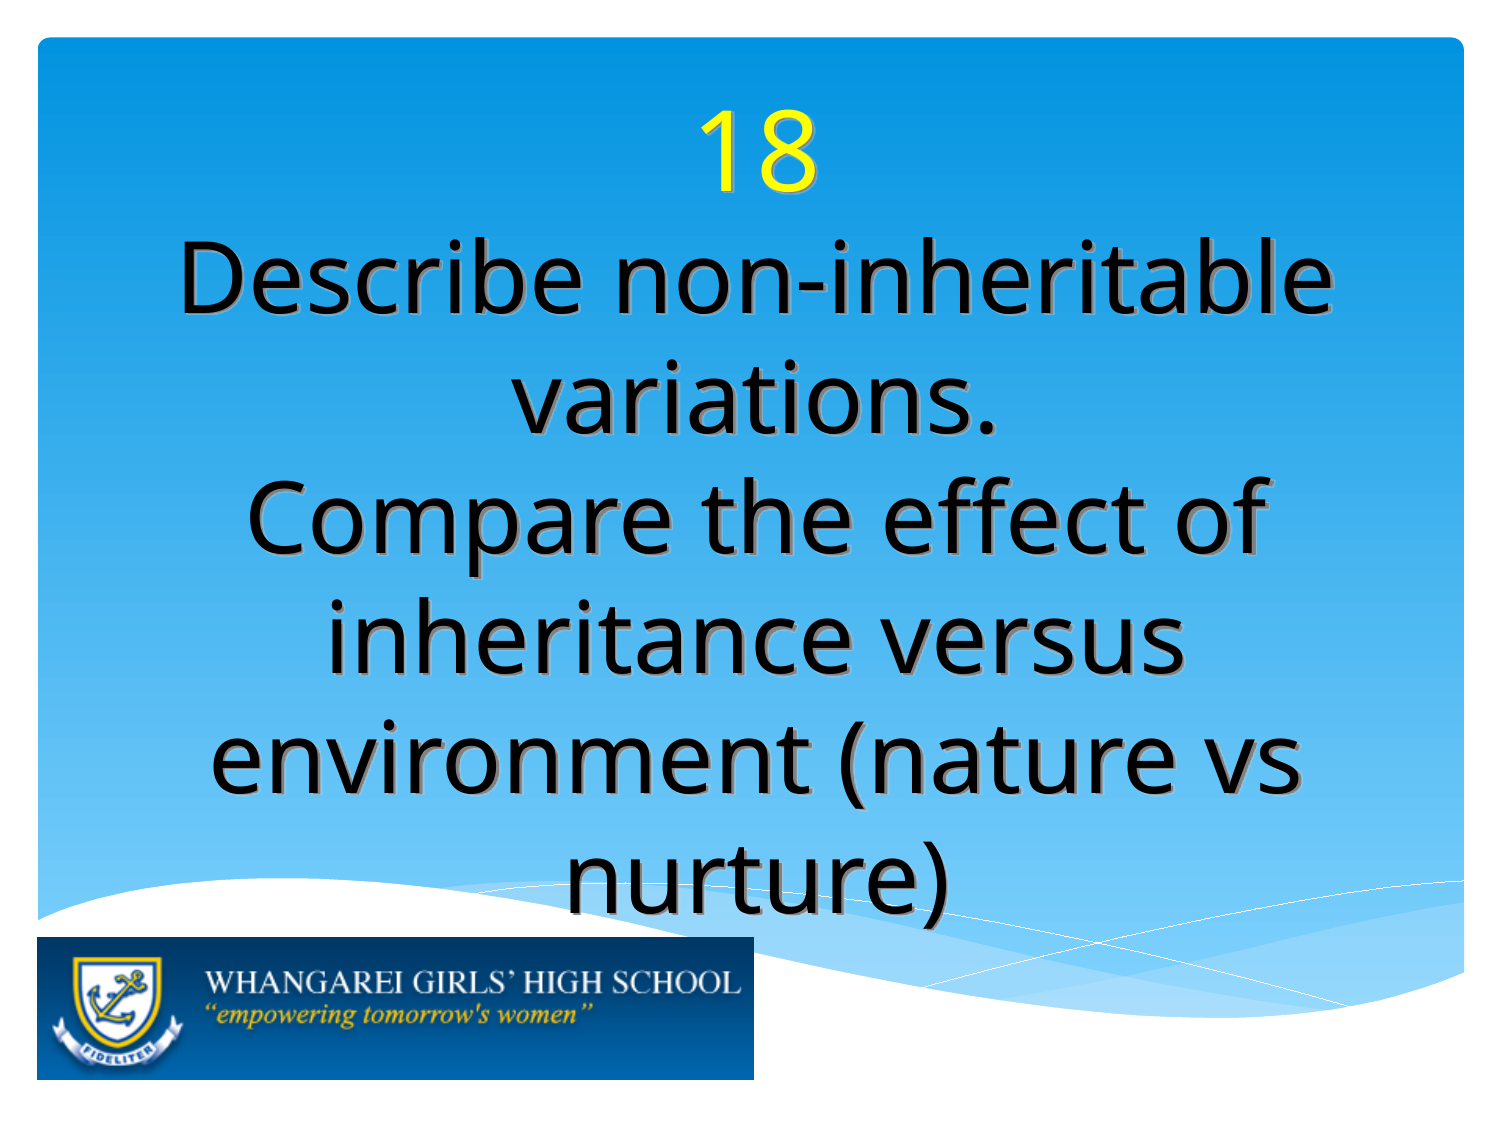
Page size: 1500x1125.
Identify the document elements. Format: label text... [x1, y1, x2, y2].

text_box 18 Describe non-inheritable variations. Compare the effect of inheritance versus environment (nature vs nurture) [74, 99, 1438, 913]
picture [37, 937, 754, 1080]
